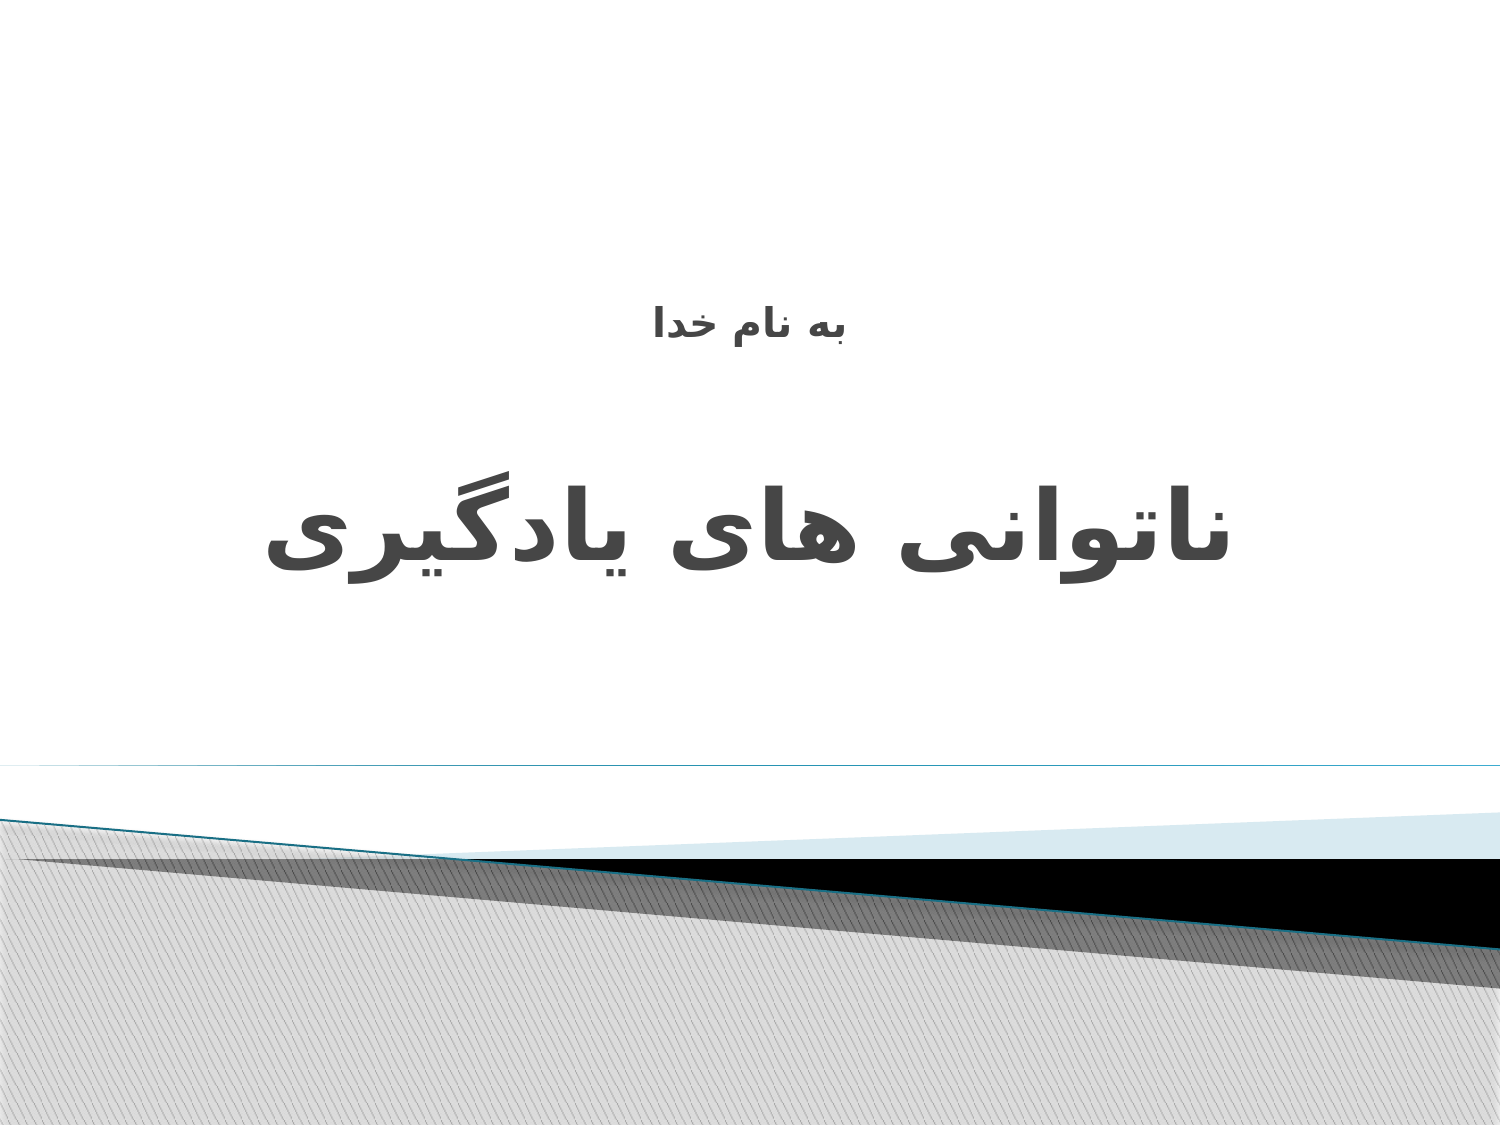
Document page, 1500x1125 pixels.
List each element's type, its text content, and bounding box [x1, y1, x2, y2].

title به نام خدا ناتوانی های یادگیری [112, 287, 1388, 588]
picture [5, 859, 1500, 989]
